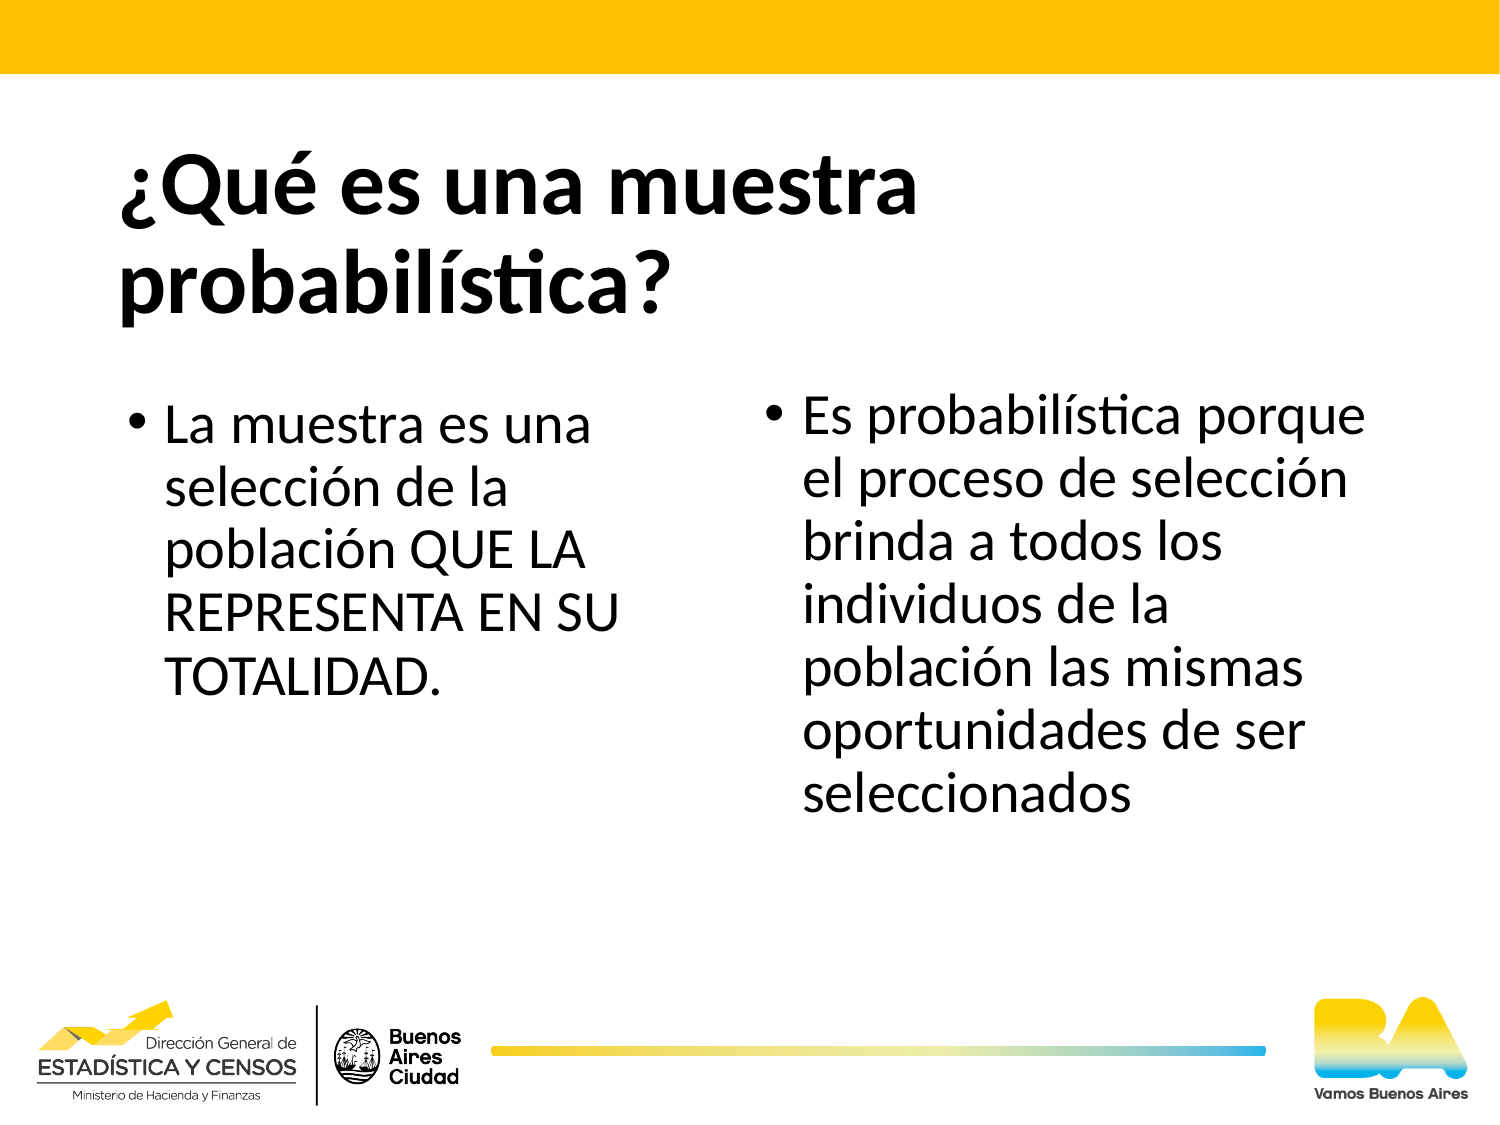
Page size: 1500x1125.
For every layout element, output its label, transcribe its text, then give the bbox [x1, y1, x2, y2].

list La muestra es una selección de la población QUE LA REPRESENTA EN SU TOTALIDAD. [112, 385, 750, 1100]
picture [1314, 997, 1468, 1099]
picture [491, 1046, 1266, 1056]
title ¿Qué es una muestra probabilística? [102, 125, 1397, 343]
picture [25, 988, 488, 1112]
list Es probabilística porque el proceso de selección brinda a todos los individuos de la población las mismas oportunidades de ser seleccionados [749, 377, 1388, 1086]
text_box [0, 0, 1500, 75]
